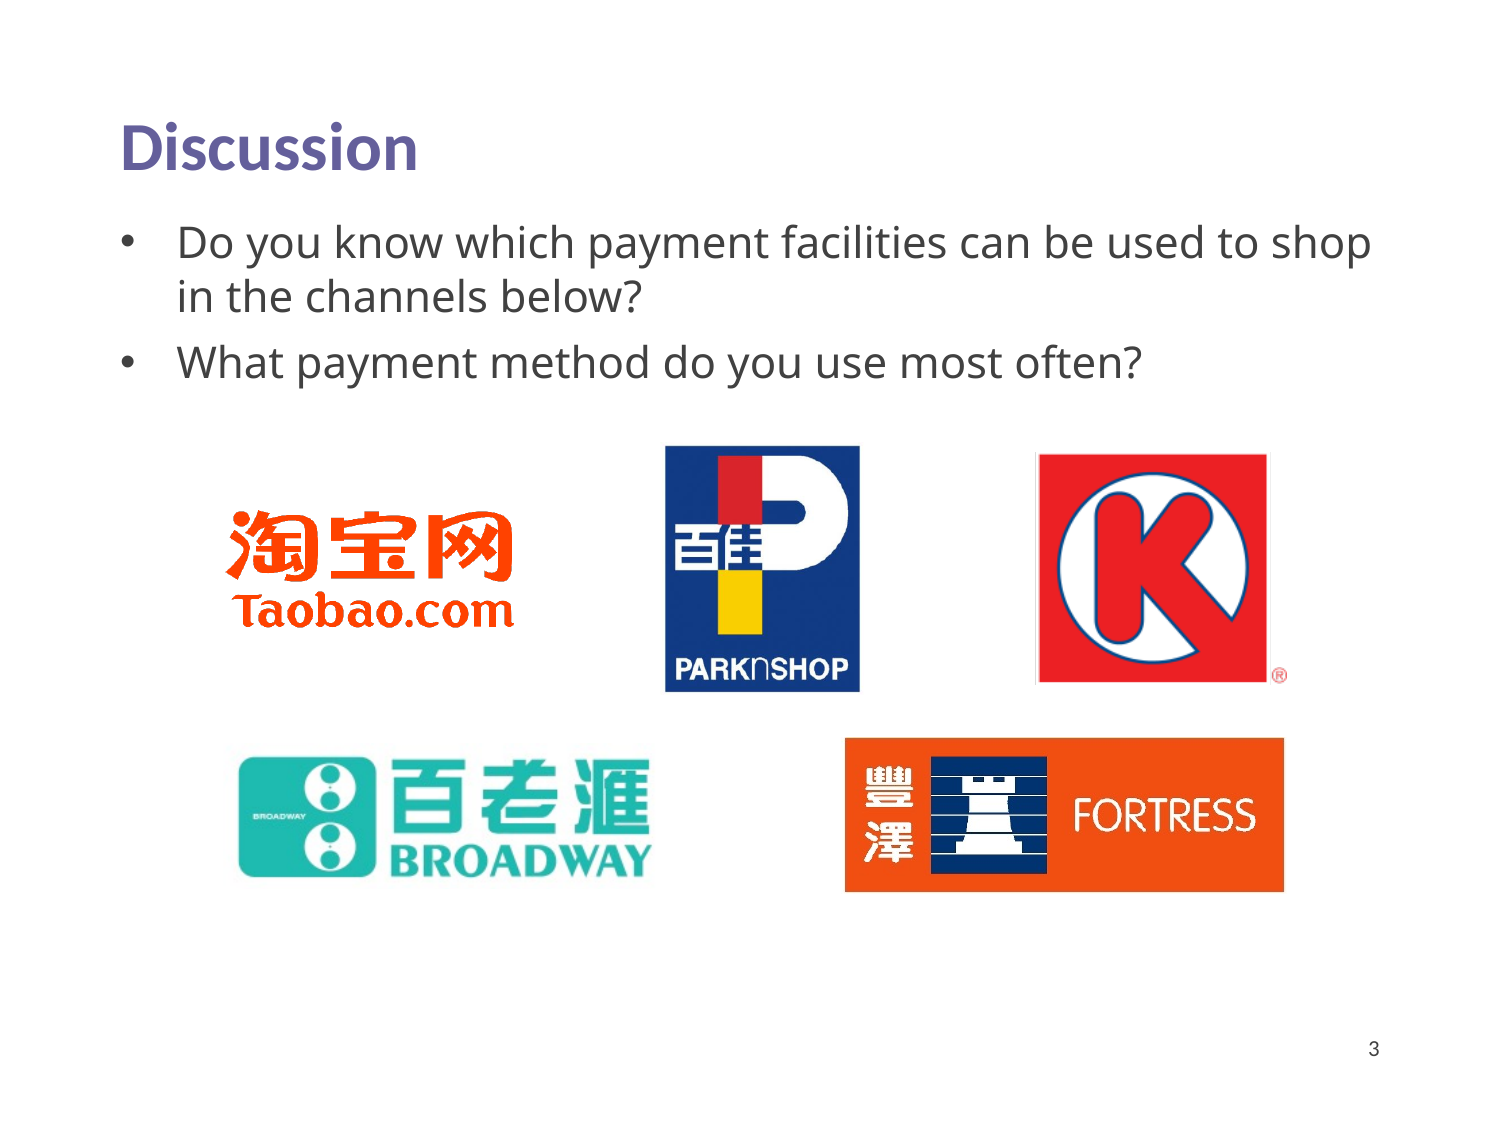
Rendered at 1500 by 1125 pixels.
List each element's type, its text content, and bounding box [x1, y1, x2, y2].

slide_number 3 [1358, 1035, 1381, 1062]
list Do you know which payment facilities can be used to shop in the channels below? What payment method do you use most often? [119, 214, 1381, 806]
picture [223, 743, 669, 889]
picture [649, 434, 865, 703]
picture [1017, 452, 1287, 685]
list Discussion [119, 113, 1382, 214]
picture [223, 507, 516, 630]
picture [840, 737, 1287, 895]
